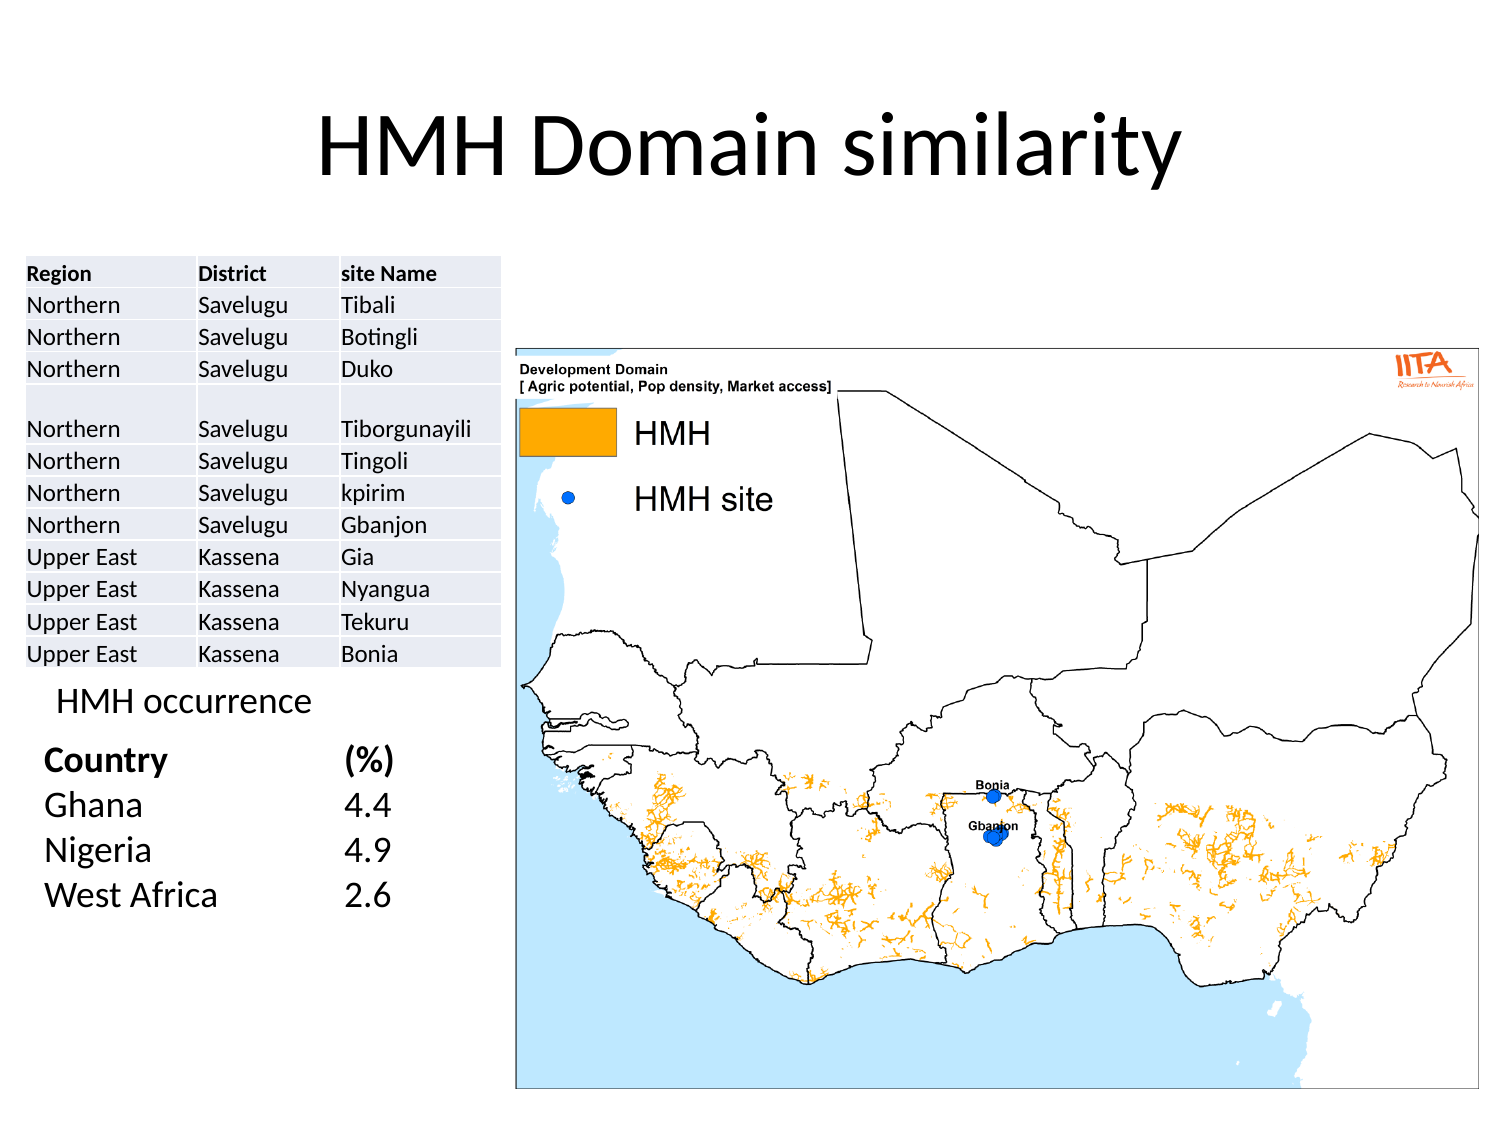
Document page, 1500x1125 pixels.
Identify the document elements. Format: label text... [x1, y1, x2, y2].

text_box Country (%) Ghana 4.4 Nigeria 4.9 West Africa 2.6 [29, 727, 443, 923]
table_cell Northern [26, 320, 196, 351]
table_cell Northern [26, 477, 196, 507]
table_cell kpirim [341, 477, 501, 507]
table_cell Tingoli [341, 445, 501, 475]
table_cell Gbanjon [341, 509, 501, 539]
table_cell Upper East [26, 637, 196, 667]
text_box HMH occurrence [41, 669, 332, 728]
table_header site Name [341, 256, 501, 287]
table_cell Tiborgunayili [341, 385, 501, 443]
table_cell Duko [341, 352, 501, 383]
table_cell Gia [341, 541, 501, 571]
table_header District [198, 256, 339, 287]
table_cell Northern [26, 385, 196, 443]
table_cell Upper East [26, 541, 196, 571]
table_cell Savelugu [198, 477, 339, 507]
table_cell Northern [26, 352, 196, 383]
table_cell Kassena [198, 605, 339, 635]
table_cell Savelugu [198, 288, 339, 319]
table_header Region [26, 256, 196, 287]
table_cell Savelugu [198, 509, 339, 539]
table_cell Northern [26, 445, 196, 475]
table_cell Tibali [341, 288, 501, 319]
table_cell Nyangua [341, 573, 501, 603]
title HMH Domain similarity [75, 45, 1425, 233]
table_cell Kassena [198, 541, 339, 571]
table_cell Upper East [26, 605, 196, 635]
table_cell Savelugu [198, 352, 339, 383]
table_cell Bonia [341, 637, 501, 667]
table_cell Northern [26, 509, 196, 539]
table_cell Savelugu [198, 445, 339, 475]
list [513, 346, 1480, 1089]
table_cell Botingli [341, 320, 501, 351]
table_cell Upper East [26, 573, 196, 603]
table_cell Kassena [198, 573, 339, 603]
table_cell Northern [26, 288, 196, 319]
table_cell Tekuru [341, 605, 501, 635]
table_cell Savelugu [198, 320, 339, 351]
table_cell Kassena [198, 637, 339, 667]
table_cell Savelugu [198, 385, 339, 443]
